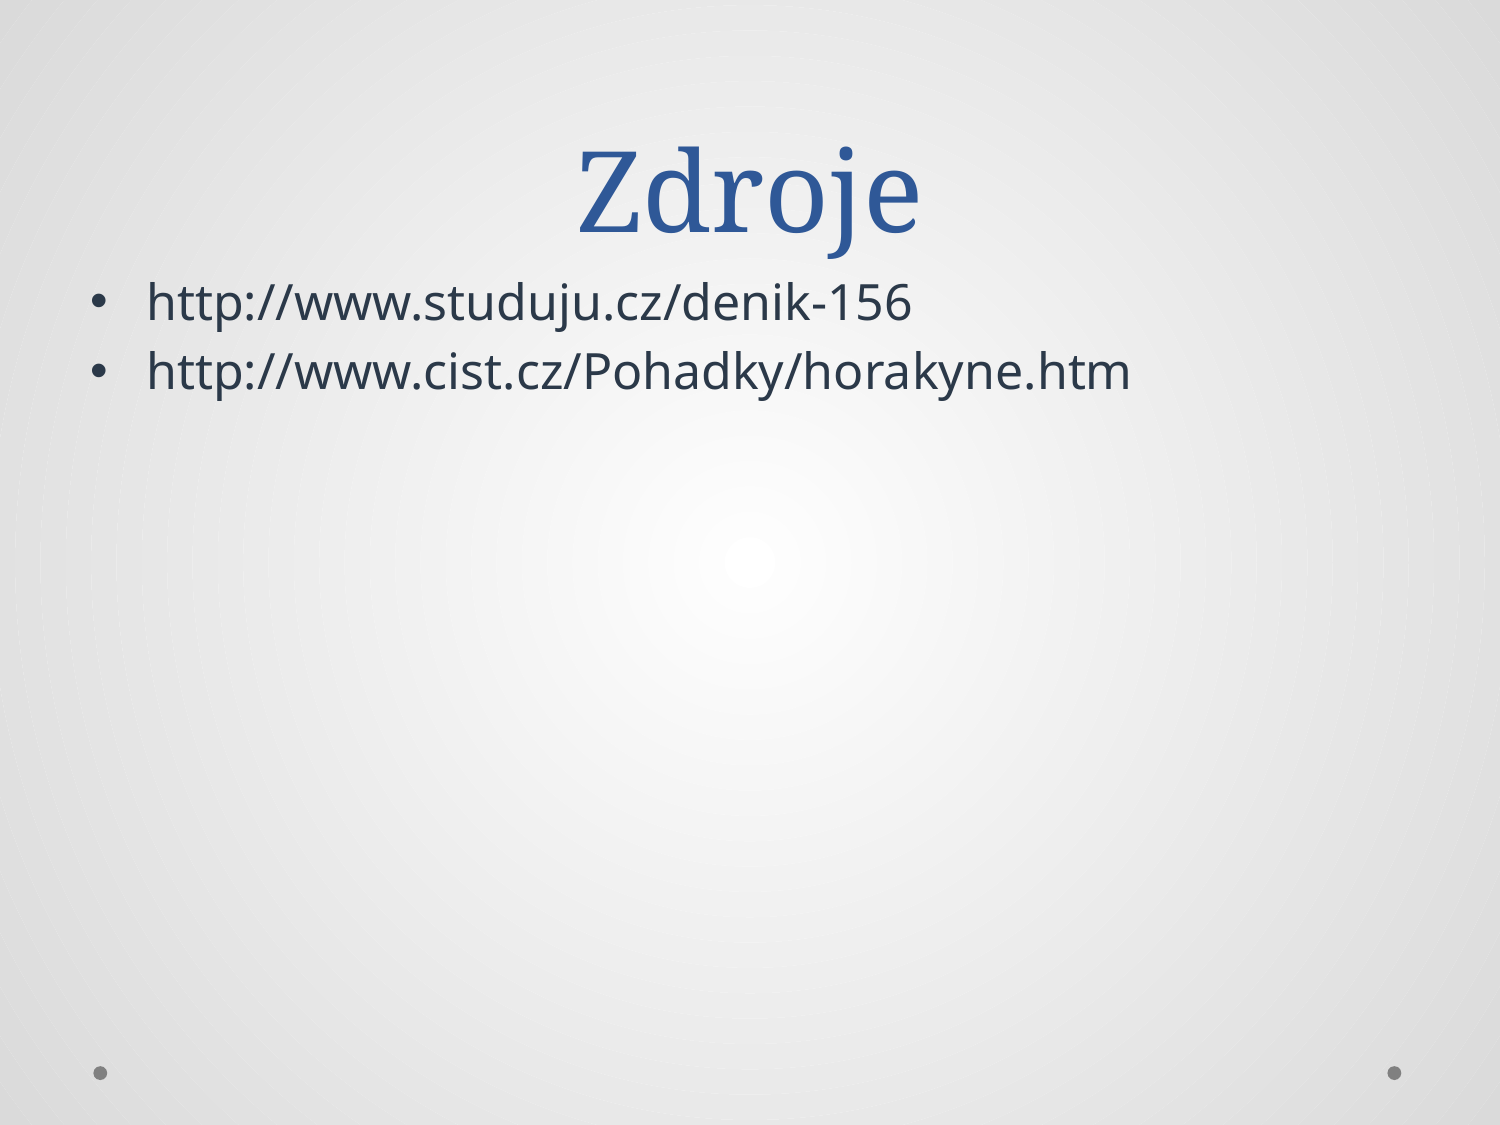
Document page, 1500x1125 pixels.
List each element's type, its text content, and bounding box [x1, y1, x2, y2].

list http://www.studuju.cz/denik-156 http://www.cist.cz/Pohadky/horakyne.htm [75, 262, 1425, 1005]
title Zdroje [75, 0, 1425, 262]
